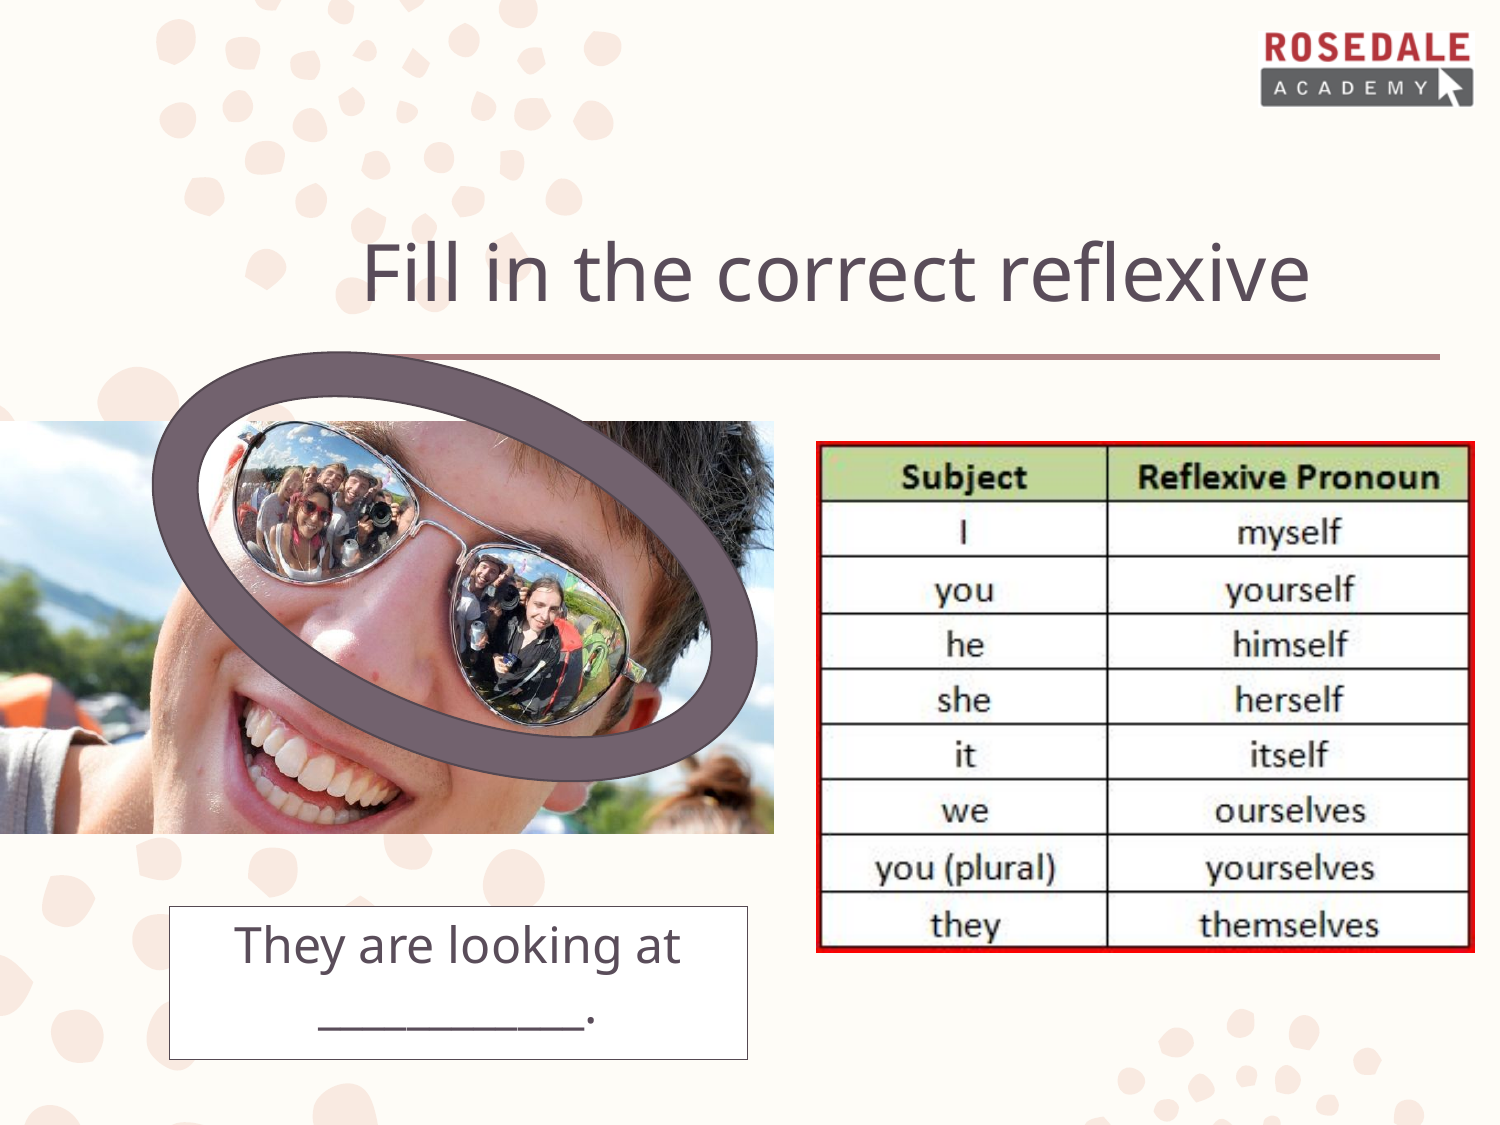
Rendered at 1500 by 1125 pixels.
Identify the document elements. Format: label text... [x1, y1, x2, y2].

list They are looking at ____________. [169, 906, 748, 1060]
picture [0, 421, 775, 834]
picture [815, 441, 1475, 953]
title Fill in the correct reflexive [345, 219, 1440, 350]
text_box [170, 351, 583, 421]
picture [1258, 31, 1475, 109]
